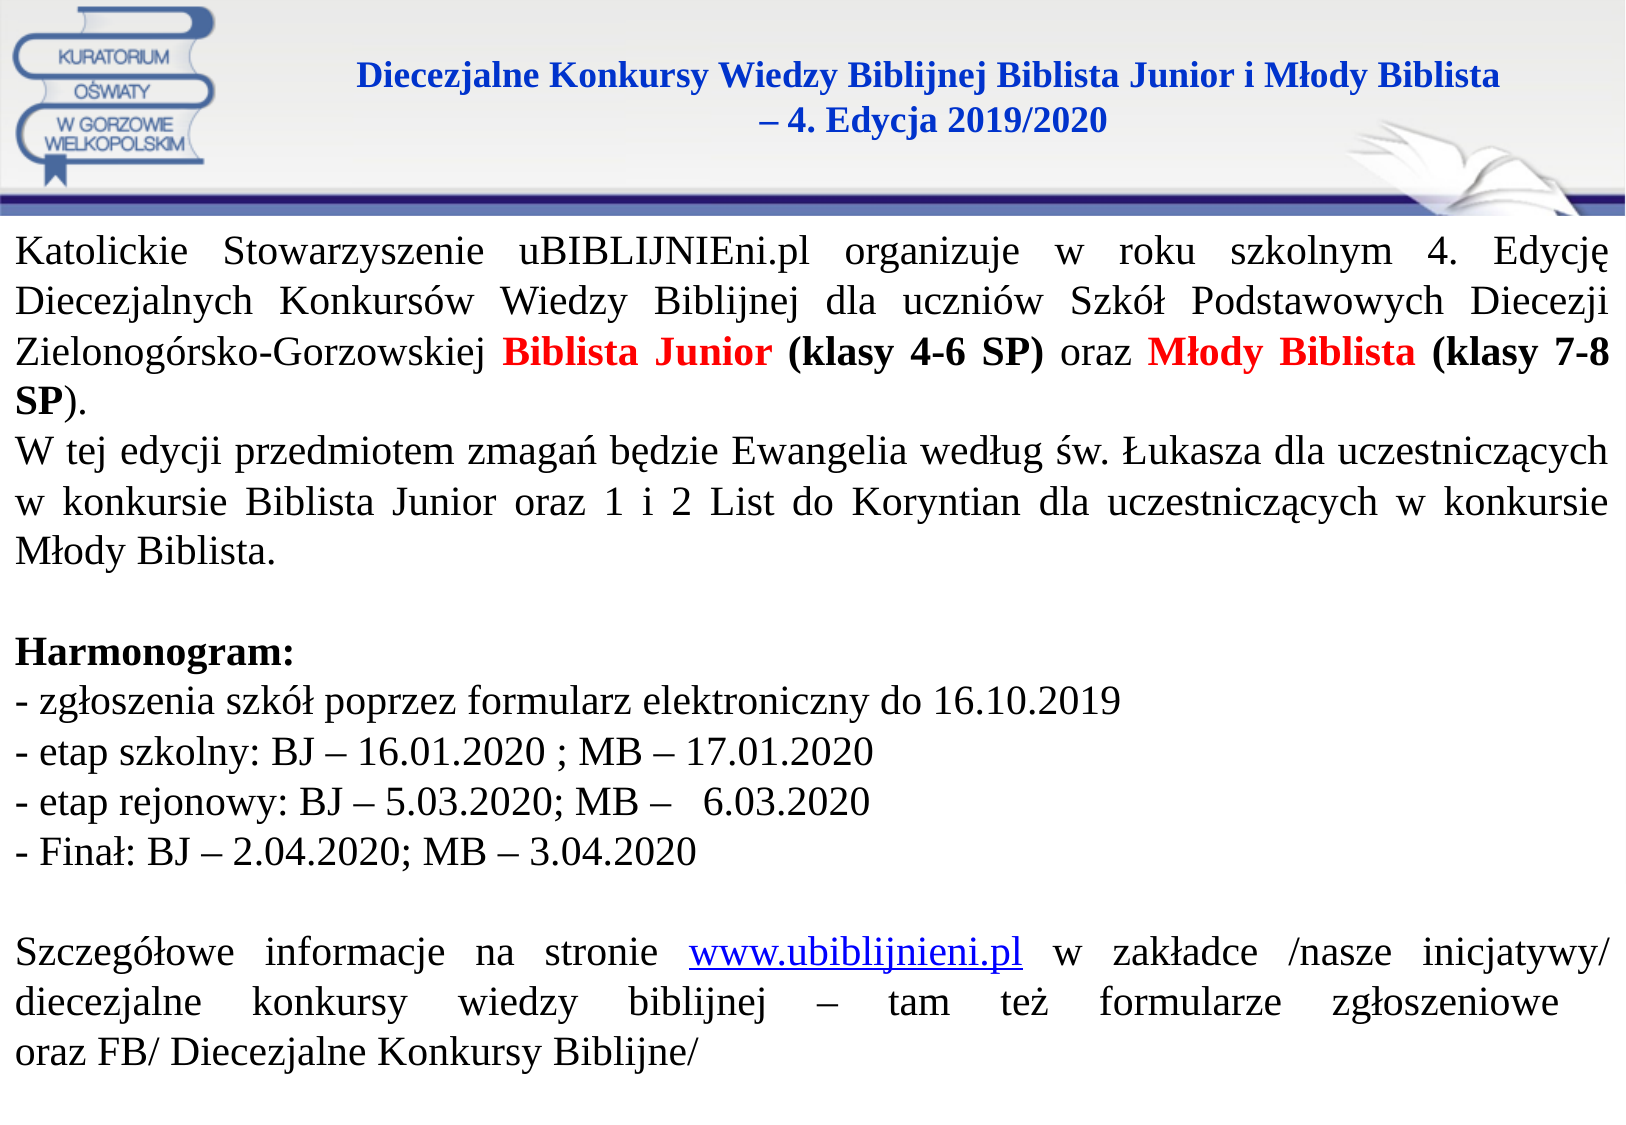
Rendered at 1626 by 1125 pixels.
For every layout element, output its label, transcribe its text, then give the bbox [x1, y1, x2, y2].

title Diecezjalne Konkursy Wiedzy Biblijnej Biblista Junior i Młody Biblista – 4. Edycja 2019/2020 [292, 19, 1575, 172]
picture [0, 0, 1626, 1125]
text_box Katolickie Stowarzyszenie uBIBLIJNIEni.pl organizuje w roku szkolnym 4. Edycję Diecezjalnych Konkursów Wiedzy Biblijnej dla uczniów Szkół Podstawowych Diecezji Zielonogórsko-Gorzowskiej Biblista Junior (klasy 4-6 SP) oraz Młody Biblista (klasy 7-8 SP). W tej edycji przedmiotem zmagań będzie Ewangelia według św. Łukasza dla uczestniczących w konkursie Biblista Junior oraz 1 i 2 List do Koryntian dla uczestniczących w konkursie Młody Biblista. Harmonogram: - zgłoszenia szkół poprzez formularz elektroniczny do 16.10.2019 - etap szkolny: BJ – 16.01.2020 ; MB – 17.01.2020 - etap rejonowy: BJ – 5.03.2020; MB – 6.03.2020 - Finał: BJ – 2.04.2020; MB – 3.04.2020 Szczegółowe informacje na stronie www.ubiblijnieni.pl w zakładce /nasze inicjatywy/ diecezjalne konkursy wiedzy biblijnej – tam też formularze zgłoszeniowe oraz FB/ Diecezjalne Konkursy Biblijne/ [0, 215, 1625, 1081]
